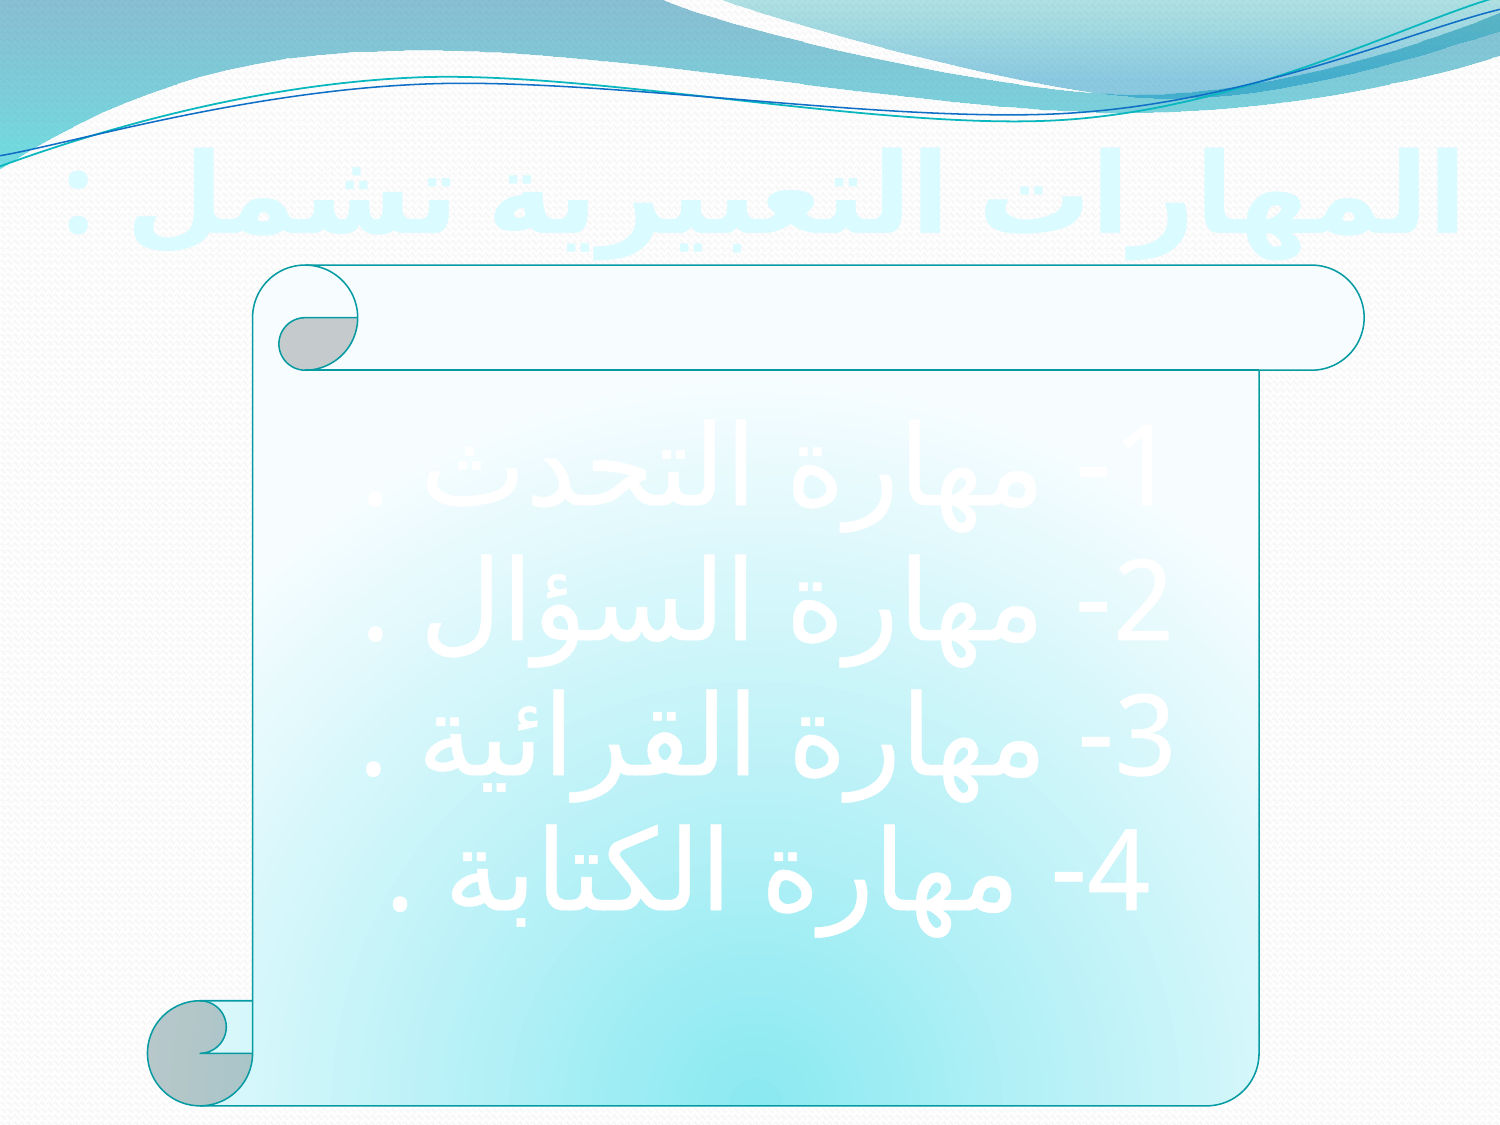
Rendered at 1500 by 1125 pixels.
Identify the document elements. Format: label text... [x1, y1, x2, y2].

text_box 1- مهارة التحدث . 2- مهارة السؤال . 3- مهارة القرائية . 4- مهارة الكتابة . [301, 385, 1235, 941]
text_box المهارات التعبيرية تشمل : [0, 113, 1500, 264]
text_box [146, 264, 1365, 1107]
